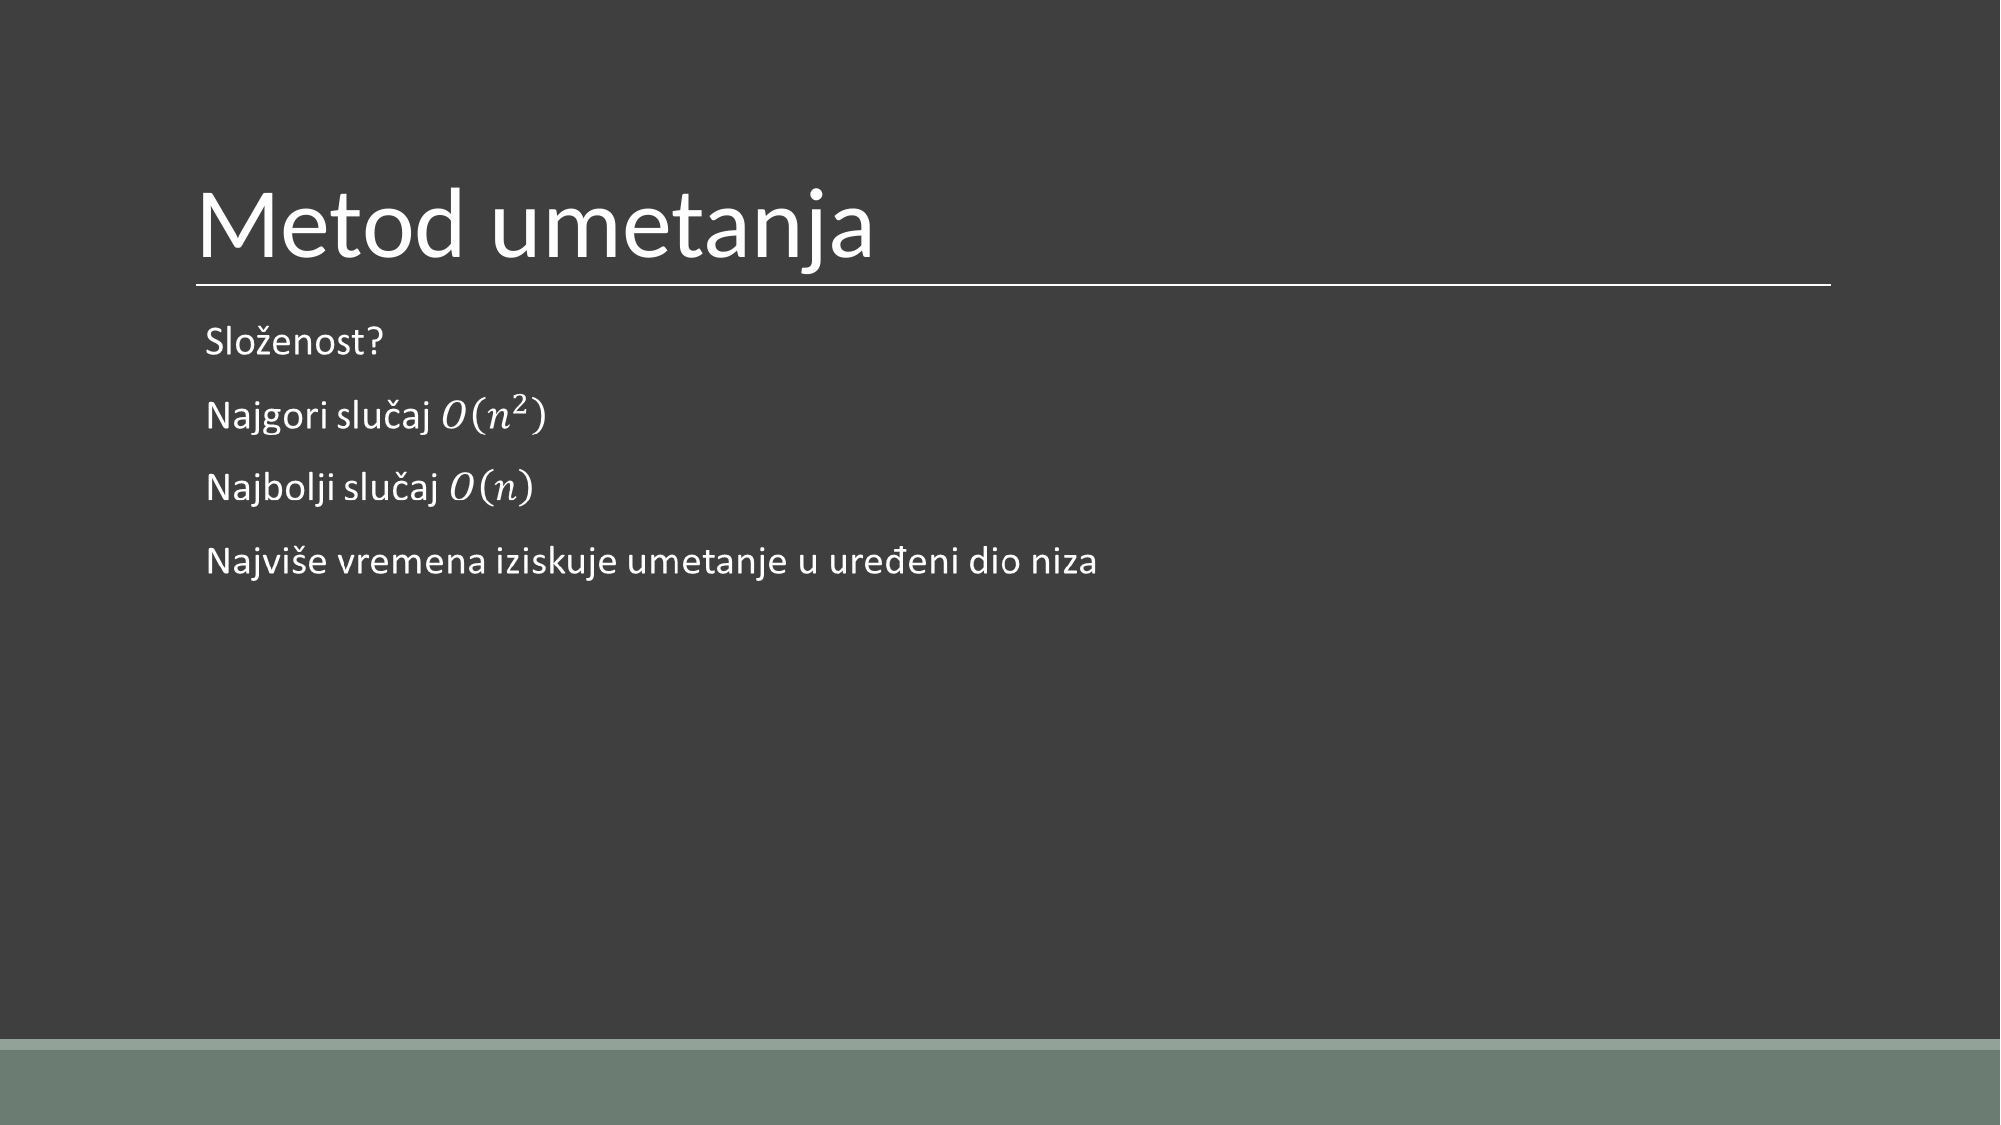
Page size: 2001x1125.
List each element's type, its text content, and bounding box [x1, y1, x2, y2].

title Metod umetanja [180, 47, 1830, 285]
list [180, 302, 1830, 963]
